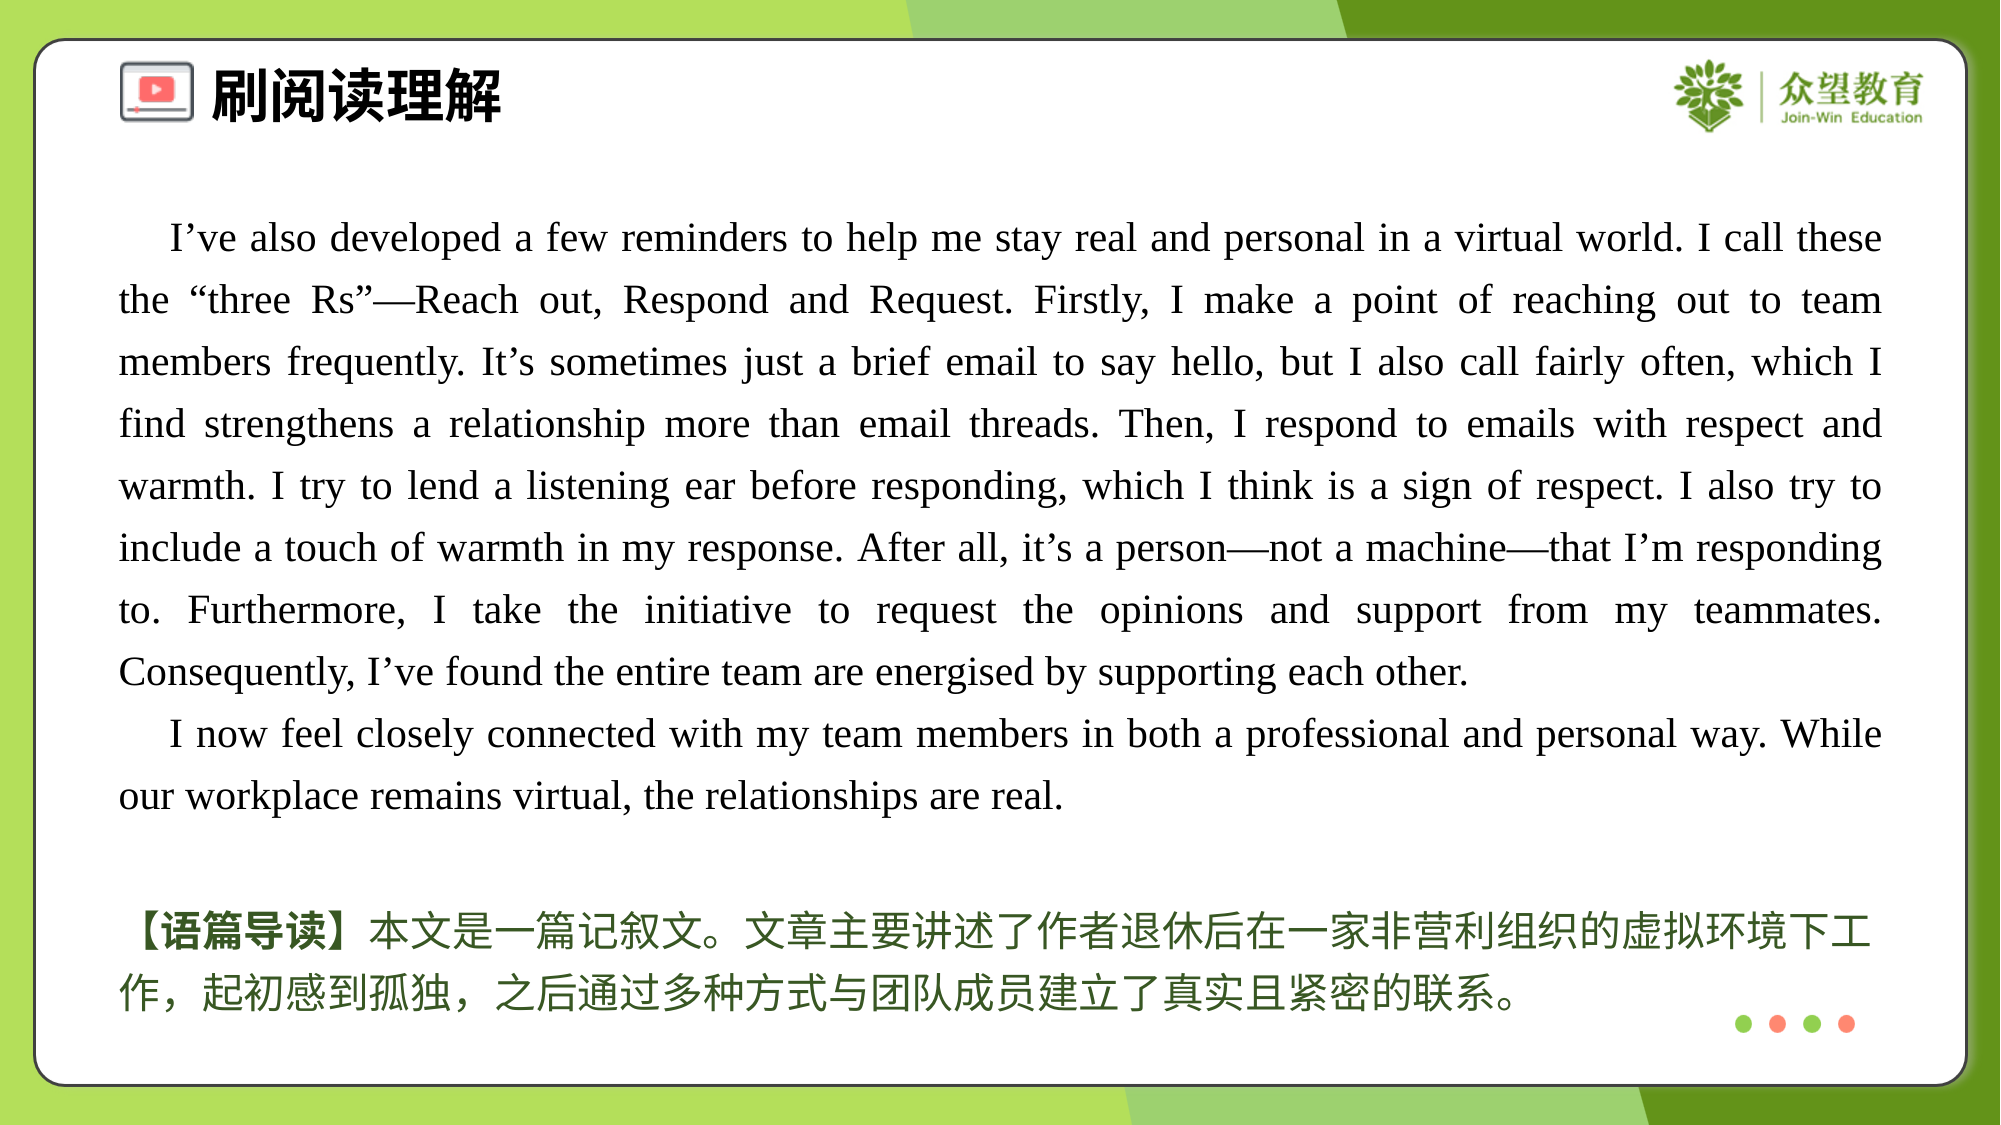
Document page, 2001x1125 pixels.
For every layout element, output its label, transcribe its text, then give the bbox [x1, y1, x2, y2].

text_box 【语篇导读】本文是一篇记叙文。文章主要讲述了作者退休后在一家非营利组织的虚拟环境下工作，起初感到孤独，之后通过多种方式与团队成员建立了真实且紧密的联系。 [118, 892, 1883, 1012]
text_box I’ve also developed a few reminders to help me stay real and personal in a virtual world. I call these the “three Rs”—Reach out, Respond and Request. Firstly, I make a point of reaching out to team members frequently. It’s sometimes just a brief email to say hello, but I also call fairly often, which I find strengthens a relationship more than email threads. Then, I respond to emails with respect and warmth. I try to lend a listening ear before responding, which I think is a sign of respect. I also try to include a touch of warmth in my response. After all, it’s a person—not a machine—that I’m responding to. Furthermore, I take the initiative to request the opinions and support from my teammates. Consequently, I’ve found the entire team are energised by supporting each other. I now feel closely connected with my team members in both a professional and personal way. While our workplace remains virtual, the relationships are real. [118, 147, 1883, 887]
picture [0, 0, 2000, 1125]
